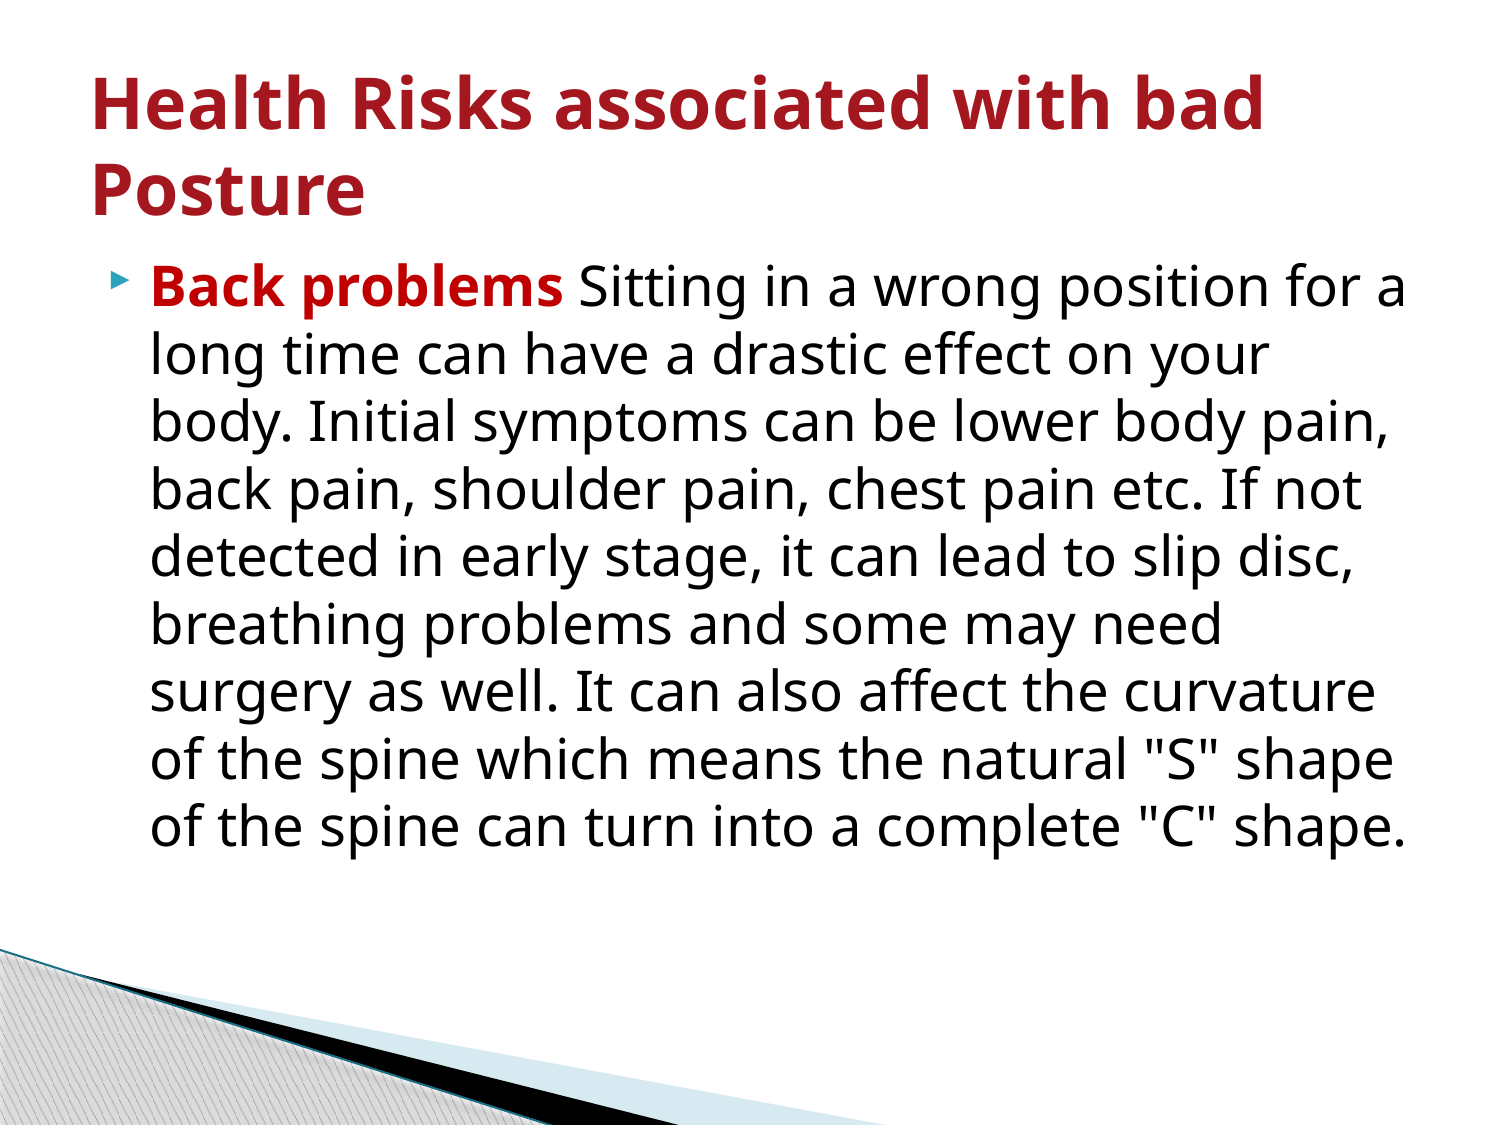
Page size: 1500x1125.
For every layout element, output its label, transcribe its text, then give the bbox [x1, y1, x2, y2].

title Health Risks associated with bad Posture [75, 50, 1425, 238]
list Back problems Sitting in a wrong position for a long time can have a drastic effect on your body. Initial symptoms can be lower body pain, back pain, shoulder pain, chest pain etc. If not detected in early stage, it can lead to slip disc, breathing problems and some may need surgery as well. It can also affect the curvature of the spine which means the natural "S" shape of the spine can turn into a complete "C" shape. [75, 243, 1425, 986]
